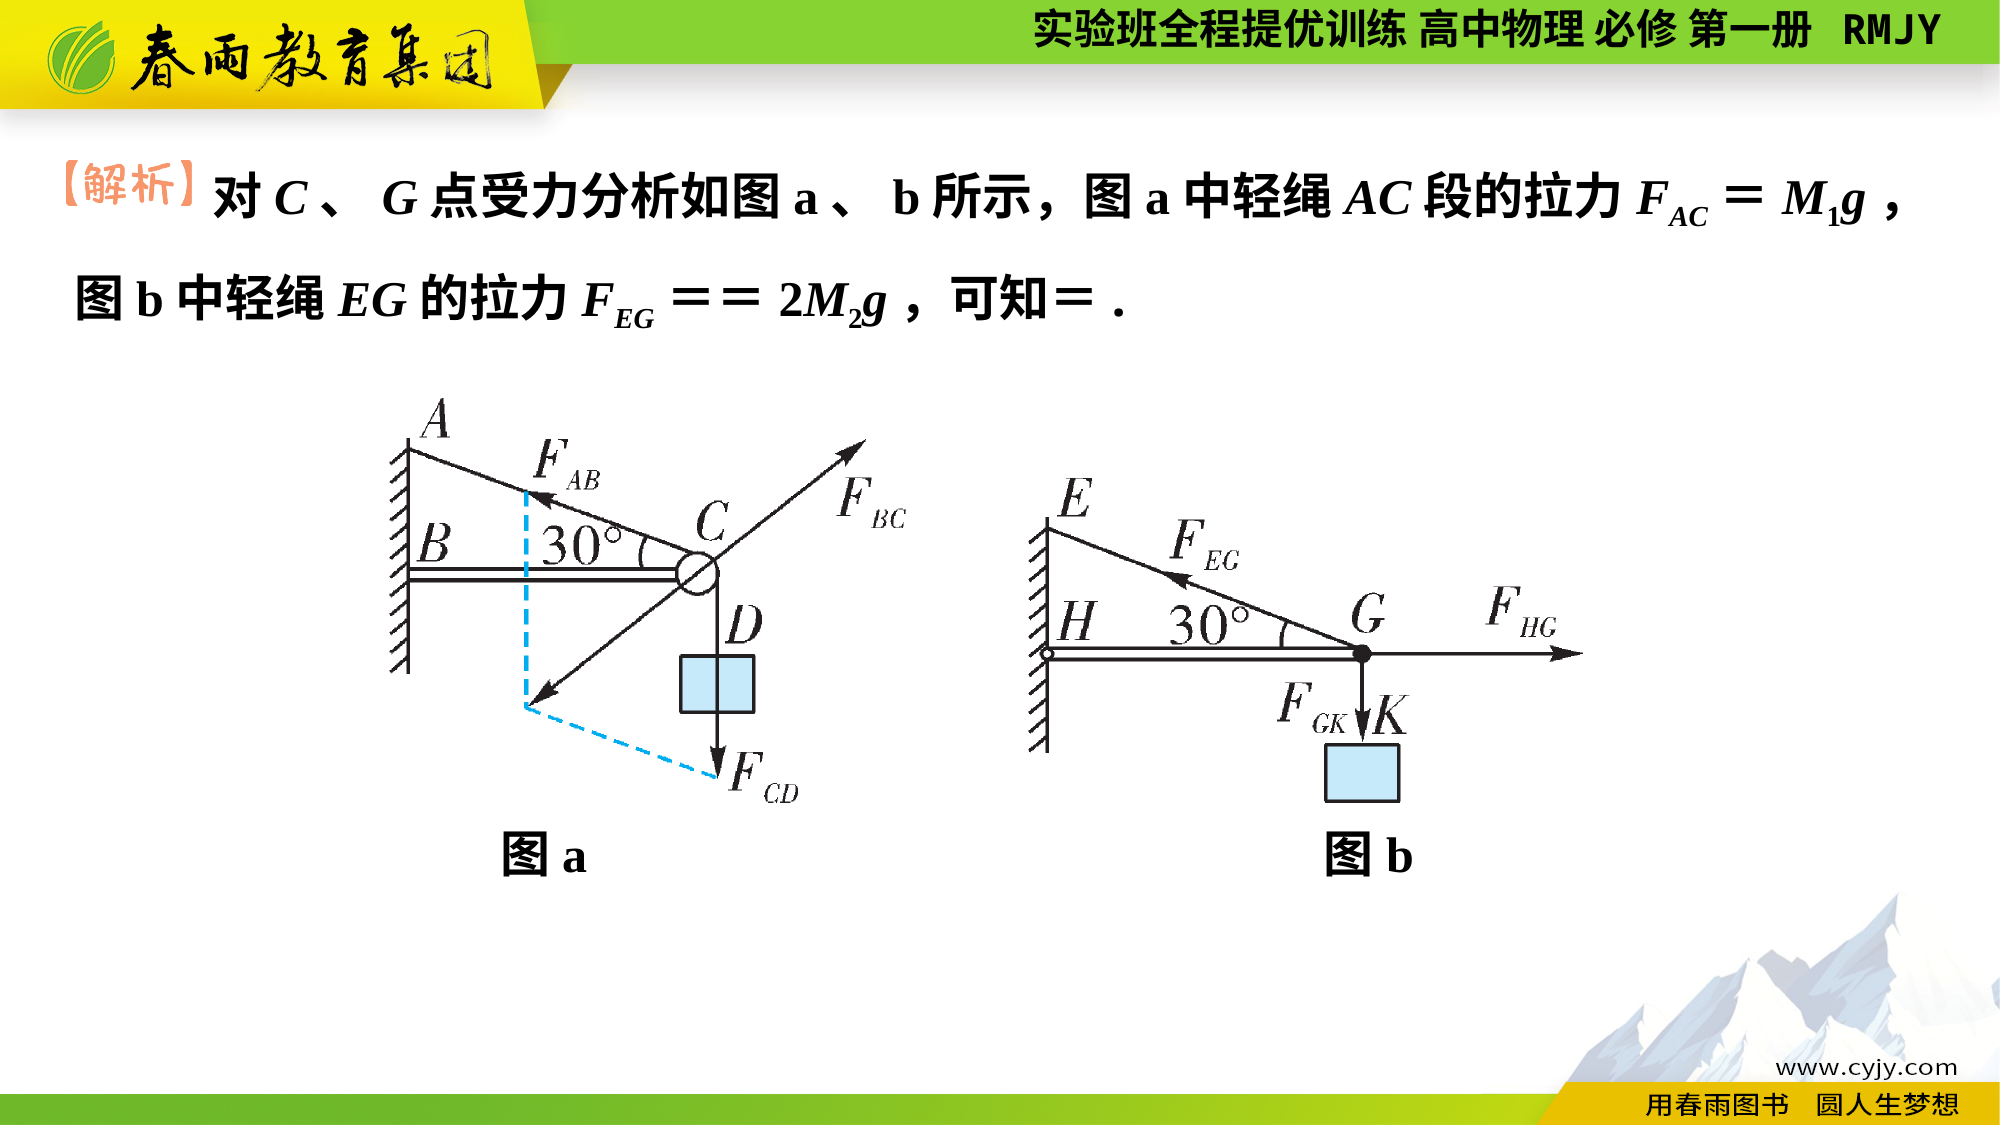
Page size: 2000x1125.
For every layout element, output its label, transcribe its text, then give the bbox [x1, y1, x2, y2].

picture [0, 0, 2000, 1125]
text_box 图a 图b [485, 819, 1429, 890]
